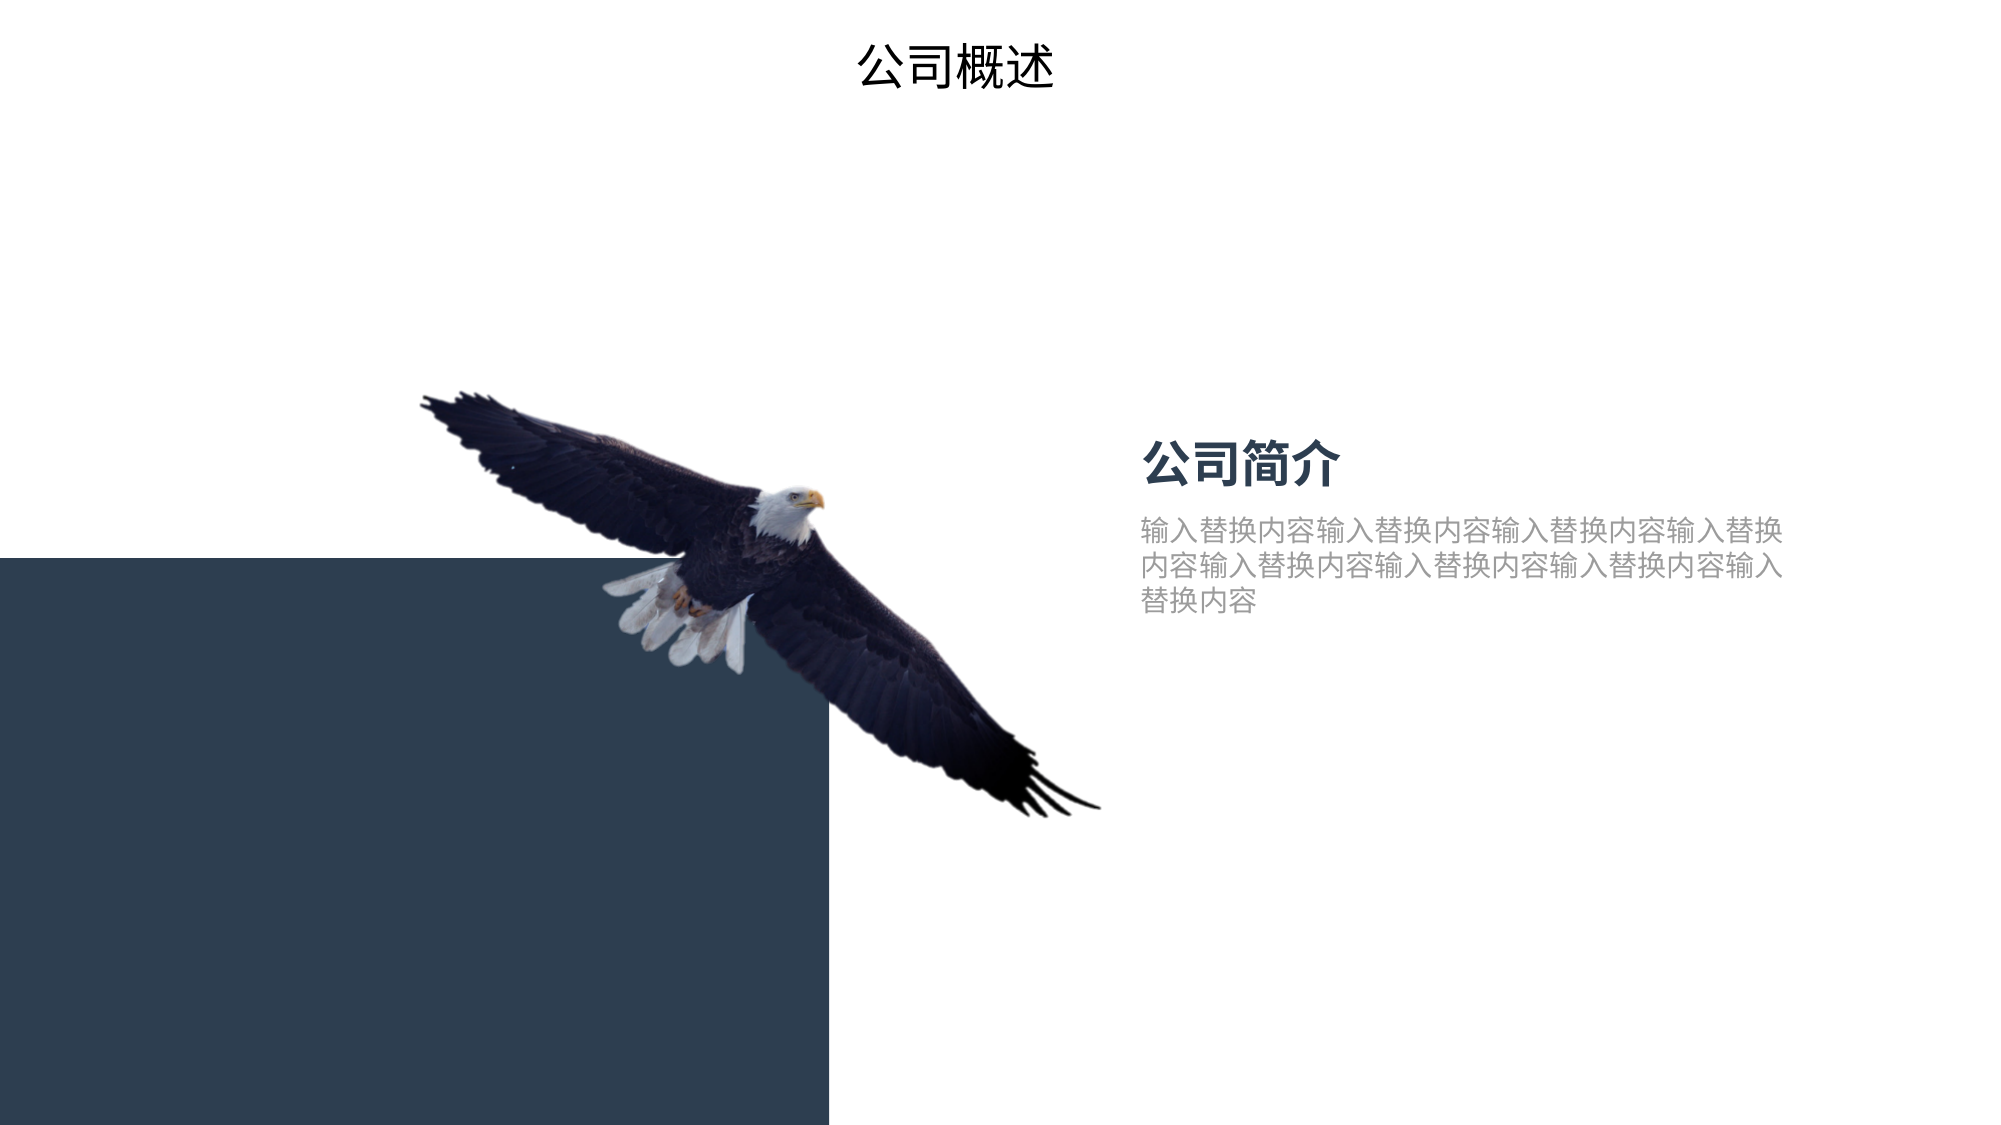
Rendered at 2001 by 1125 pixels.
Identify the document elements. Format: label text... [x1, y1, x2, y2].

picture [383, 288, 1143, 828]
text_box 输入替换内容输入替换内容输入替换内容输入替换内容输入替换内容输入替换内容输入替换内容输入替换内容 [1143, 505, 1819, 625]
text_box 公司概述 [841, 28, 1335, 103]
text_box [0, 557, 830, 1125]
text_box 公司简介 [1143, 424, 1357, 500]
